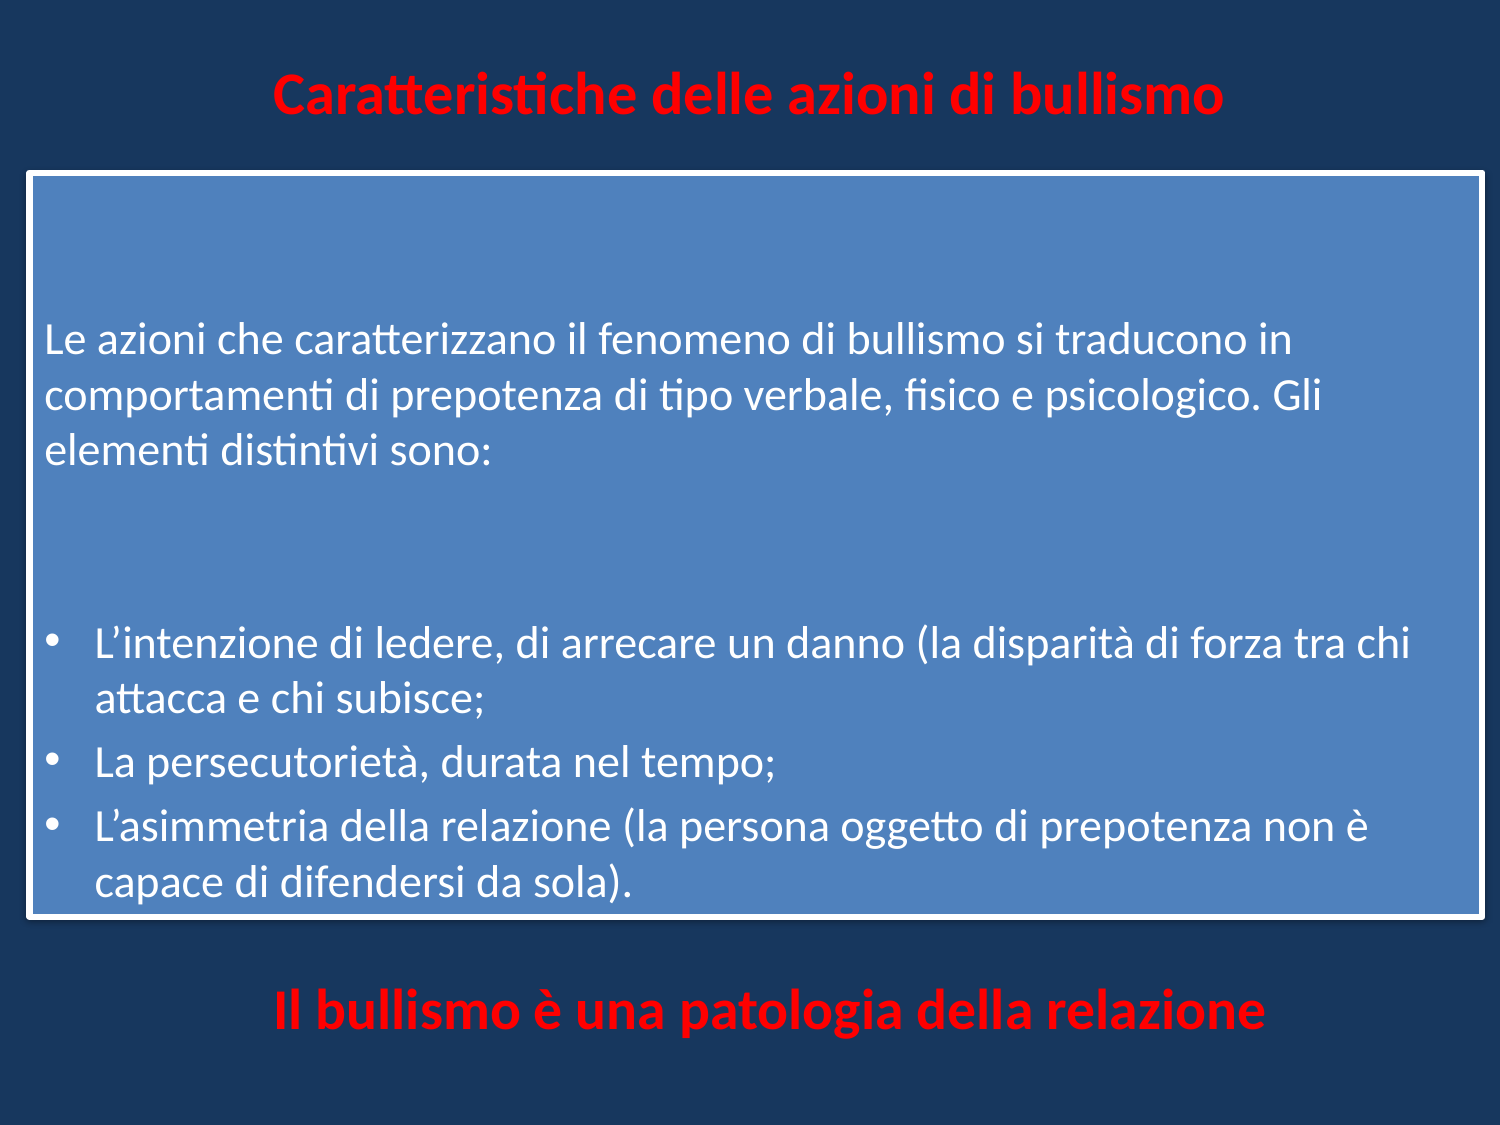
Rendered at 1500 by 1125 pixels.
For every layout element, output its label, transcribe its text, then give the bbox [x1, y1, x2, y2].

list Le azioni che caratterizzano il fenomeno di bullismo si traducono in comportamenti di prepotenza di tipo verbale, fisico e psicologico. Gli elementi distintivi sono: L’intenzione di ledere, di arrecare un danno (la disparità di forza tra chi attacca e chi subisce; La persecutorietà, durata nel tempo; L’asimmetria della relazione (la persona oggetto di prepotenza non è capace di difendersi da sola). [26, 170, 1485, 893]
title Caratteristiche delle azioni di bullismo [75, 45, 1425, 168]
text_box Il bullismo è una patologia della relazione [0, 893, 1500, 1125]
